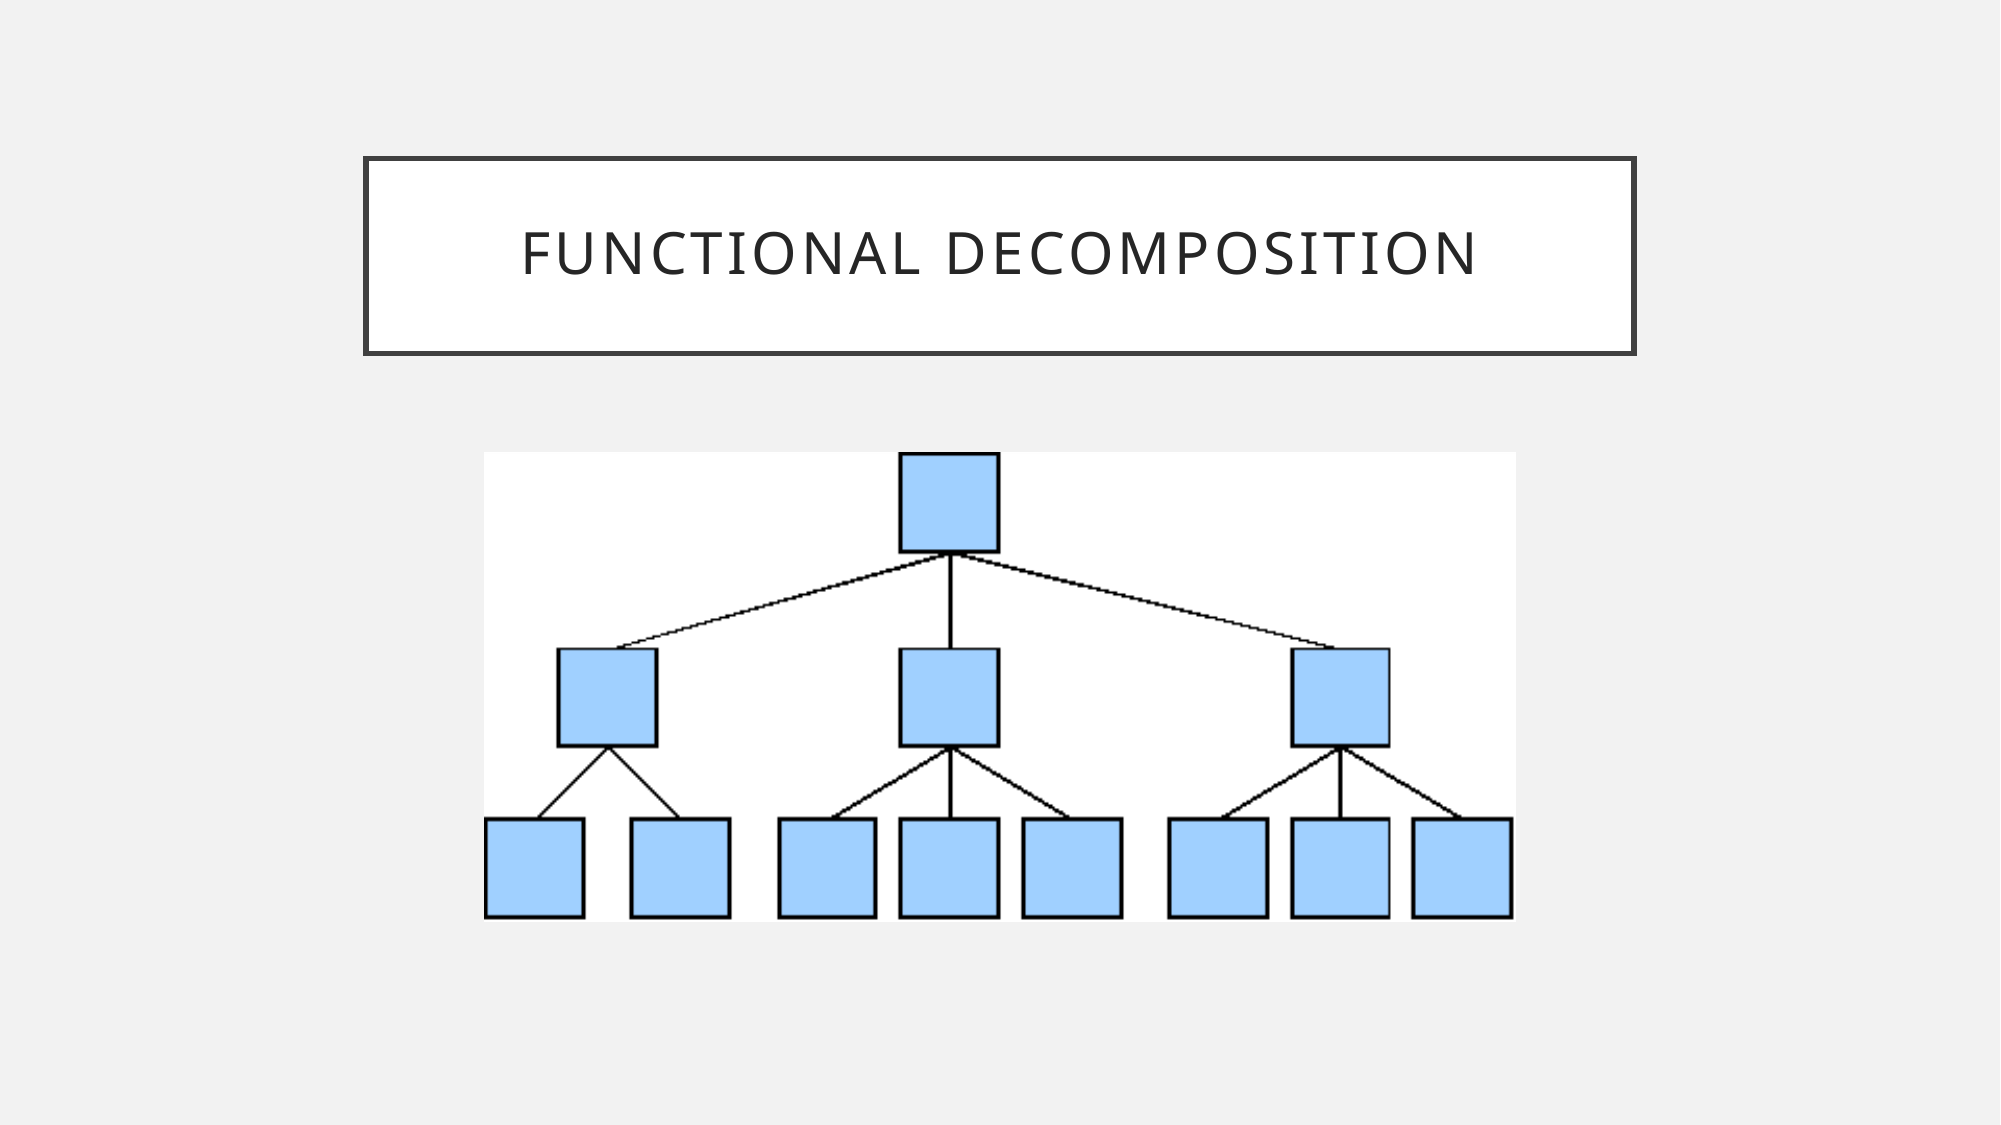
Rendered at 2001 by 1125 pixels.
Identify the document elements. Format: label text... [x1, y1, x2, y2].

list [484, 452, 1516, 922]
title Functional Decomposition [363, 156, 1637, 356]
